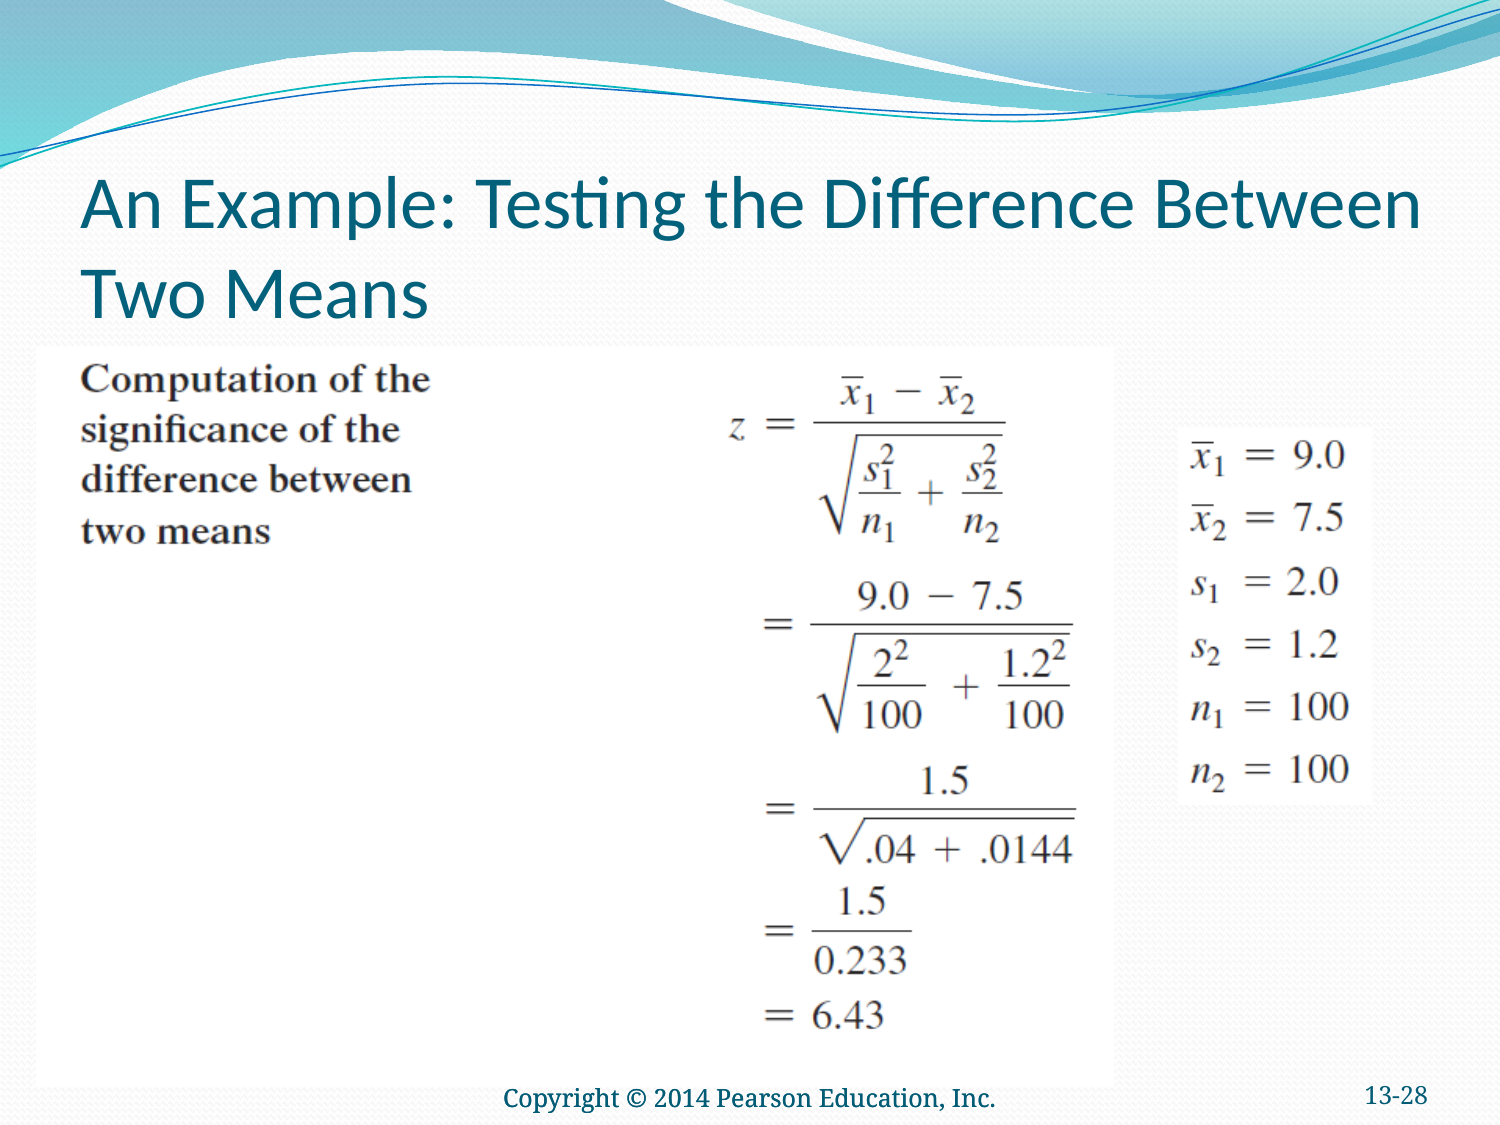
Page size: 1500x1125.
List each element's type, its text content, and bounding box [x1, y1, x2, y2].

picture [36, 346, 1114, 1087]
picture [1177, 428, 1373, 806]
title An Example: Testing the Difference Between Two Means [80, 146, 1444, 334]
